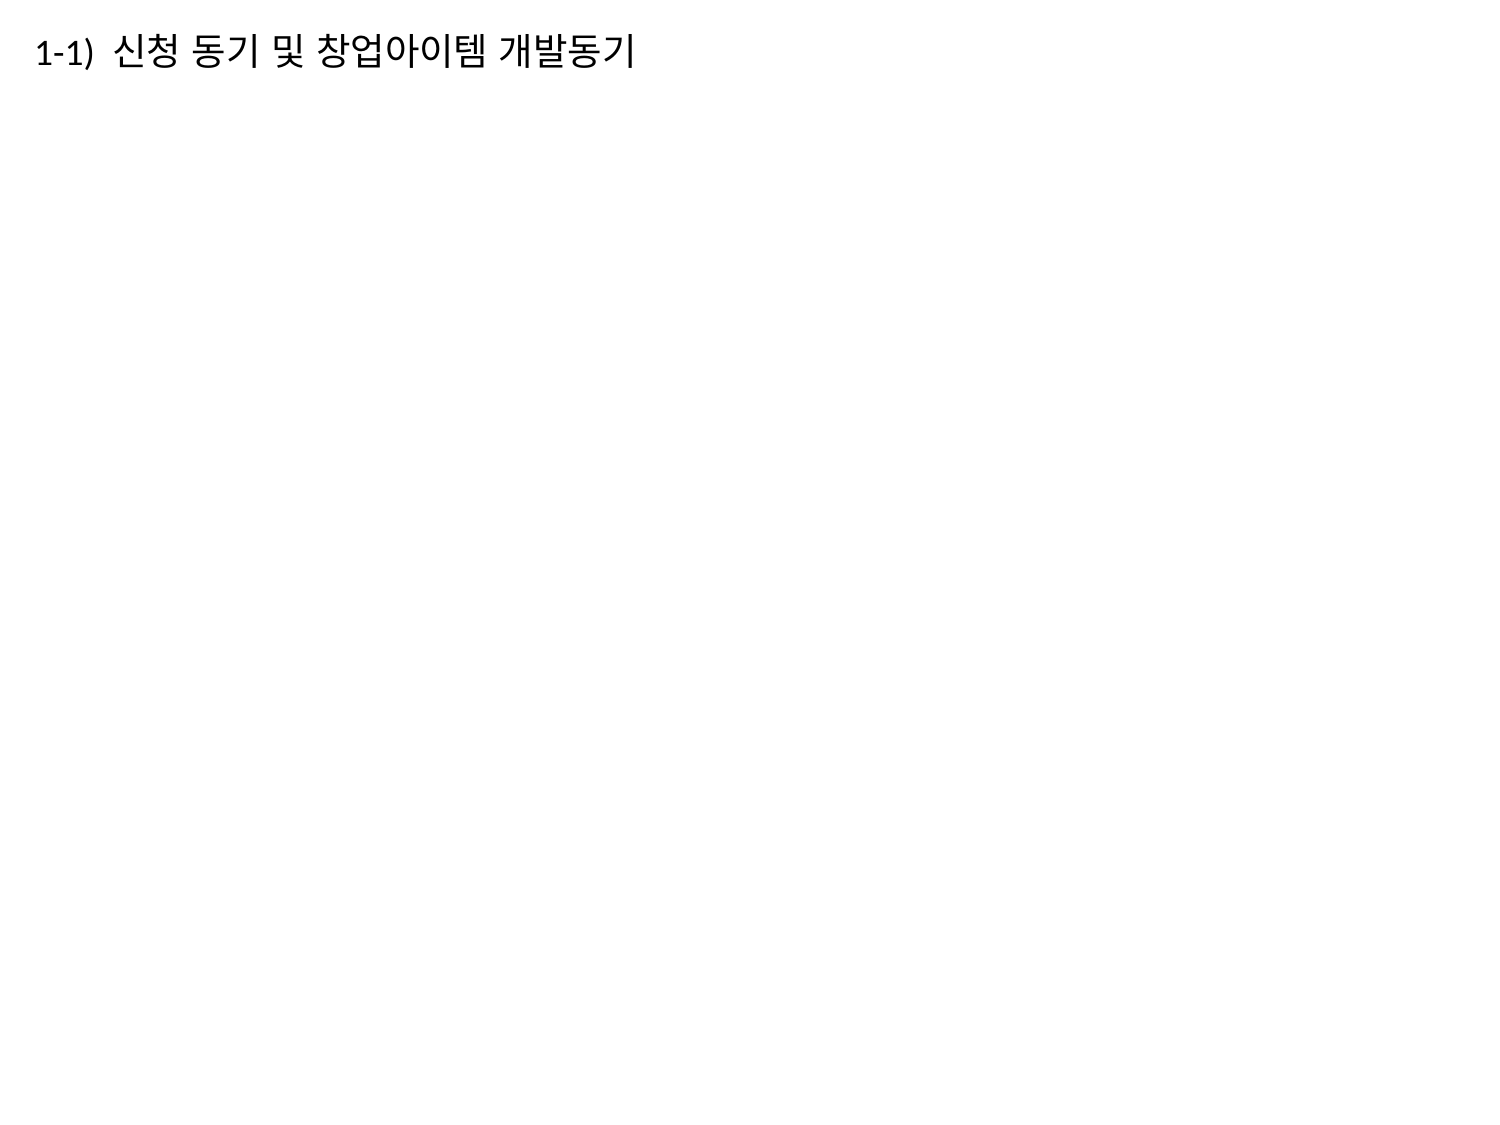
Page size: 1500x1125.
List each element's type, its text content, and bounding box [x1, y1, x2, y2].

text_box 1-1) 신청 동기 및 창업아이템 개발동기 [19, 20, 706, 80]
